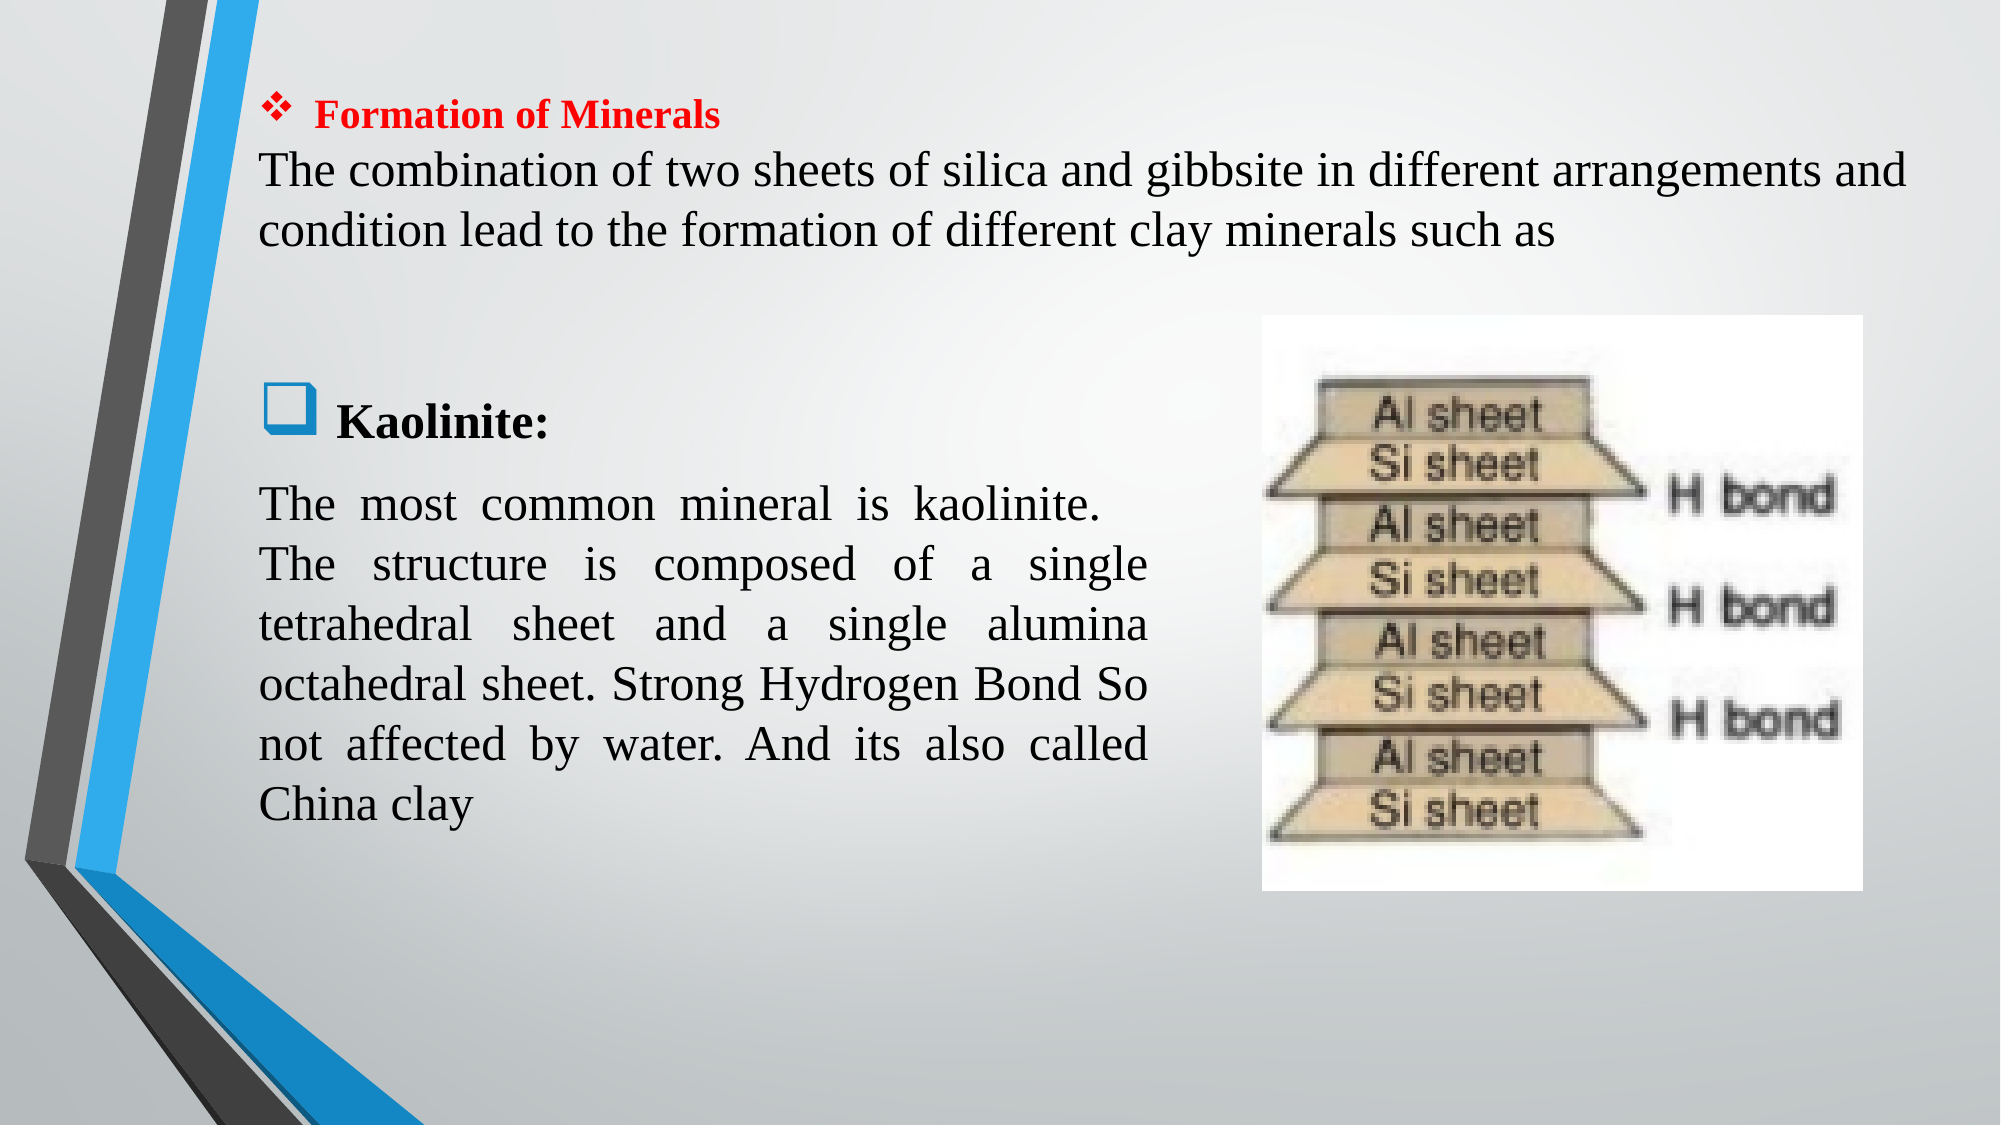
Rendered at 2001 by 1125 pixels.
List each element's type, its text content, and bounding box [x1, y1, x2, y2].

text_box Formation of Minerals The combination of two sheets of silica and gibbsite in different arrangements and condition lead to the formation of different clay minerals such as [243, 78, 1924, 264]
picture [1262, 315, 1863, 892]
list Kaolinite: The most common mineral is kaolinite. The structure is composed of a single tetrahedral sheet and a single alumina octahedral sheet. Strong Hydrogen Bond So not affected by water. And its also called China clay [243, 380, 1165, 892]
